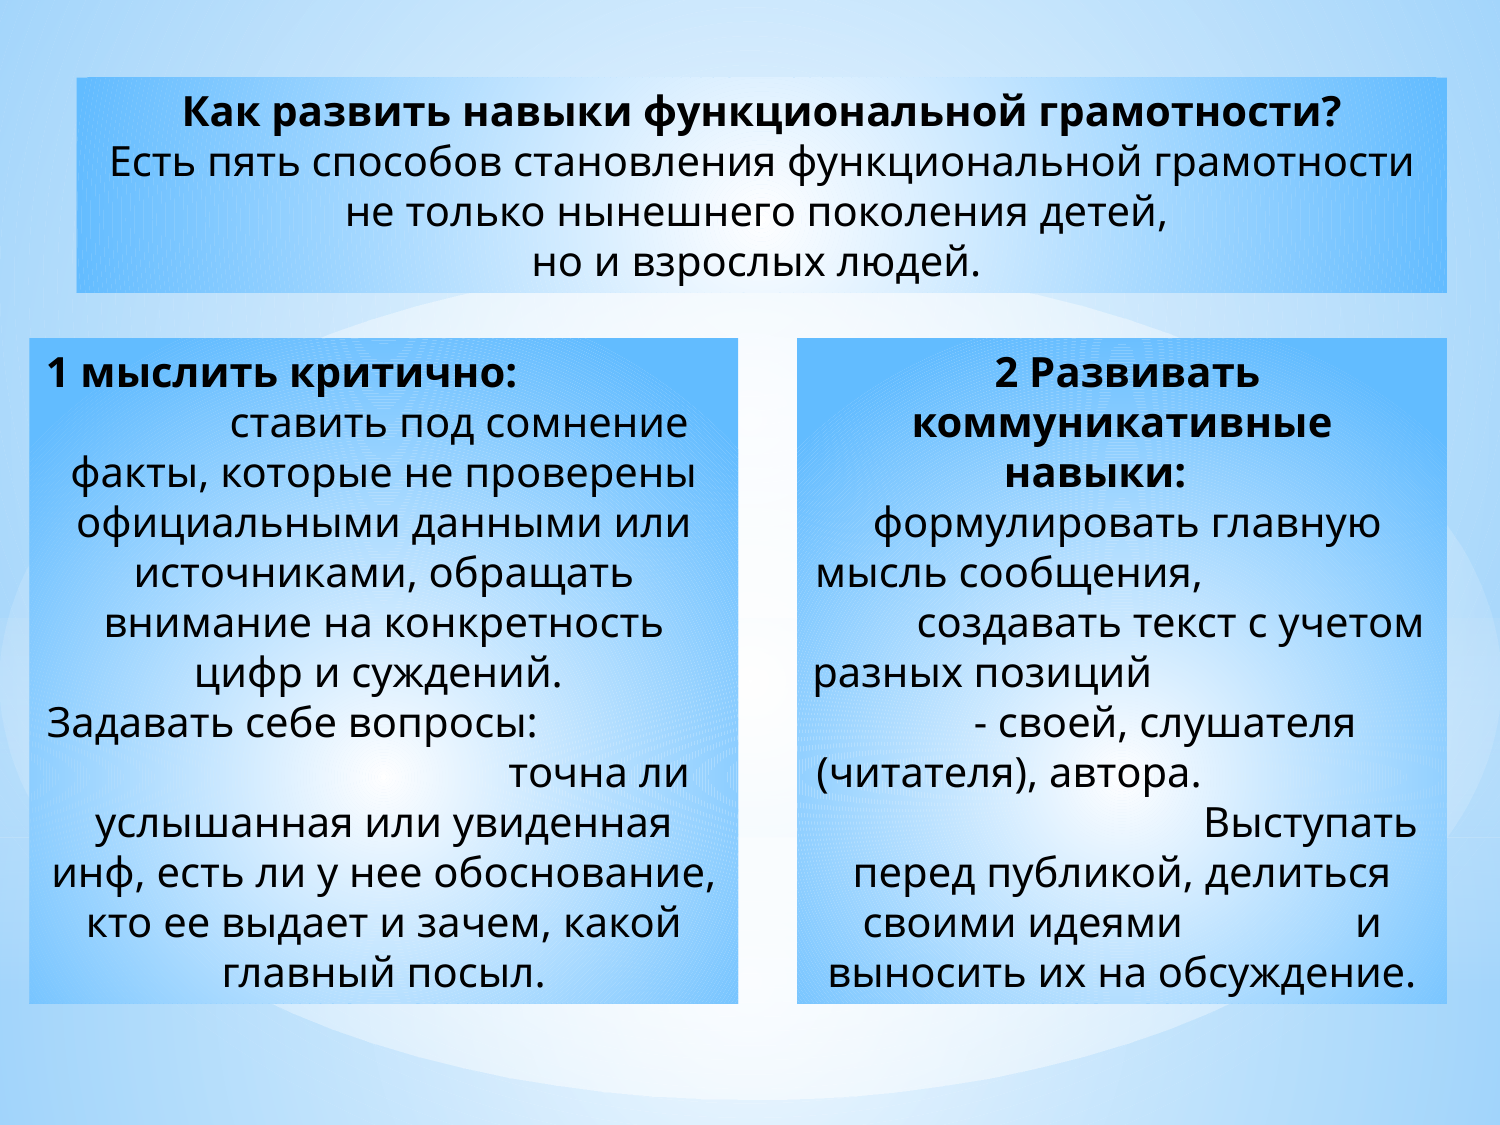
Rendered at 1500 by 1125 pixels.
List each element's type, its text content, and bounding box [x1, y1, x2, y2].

text_box Как развить навыки функциональной грамотности? Есть пять способов становления функциональной грамотности не только нынешнего поколения детей, но и взрослых людей. [76, 77, 1447, 293]
text_box 1 мыслить критично: ставить под сомнение факты, которые не проверены официальными данными или источниками, обращать внимание на конкретность цифр и суждений. Задавать себе вопросы: точна ли услышанная или увиденная инф, есть ли у нее обоснование, кто ее выдает и зачем, какой главный посыл. [29, 338, 739, 1004]
text_box 2 Развивать коммуникативные навыки: формулировать главную мысль сообщения, создавать текст с учетом разных позиций - своей, слушателя (читателя), автора. Выступать перед публикой, делиться своими идеями и выносить их на обсуждение. [797, 338, 1447, 1004]
